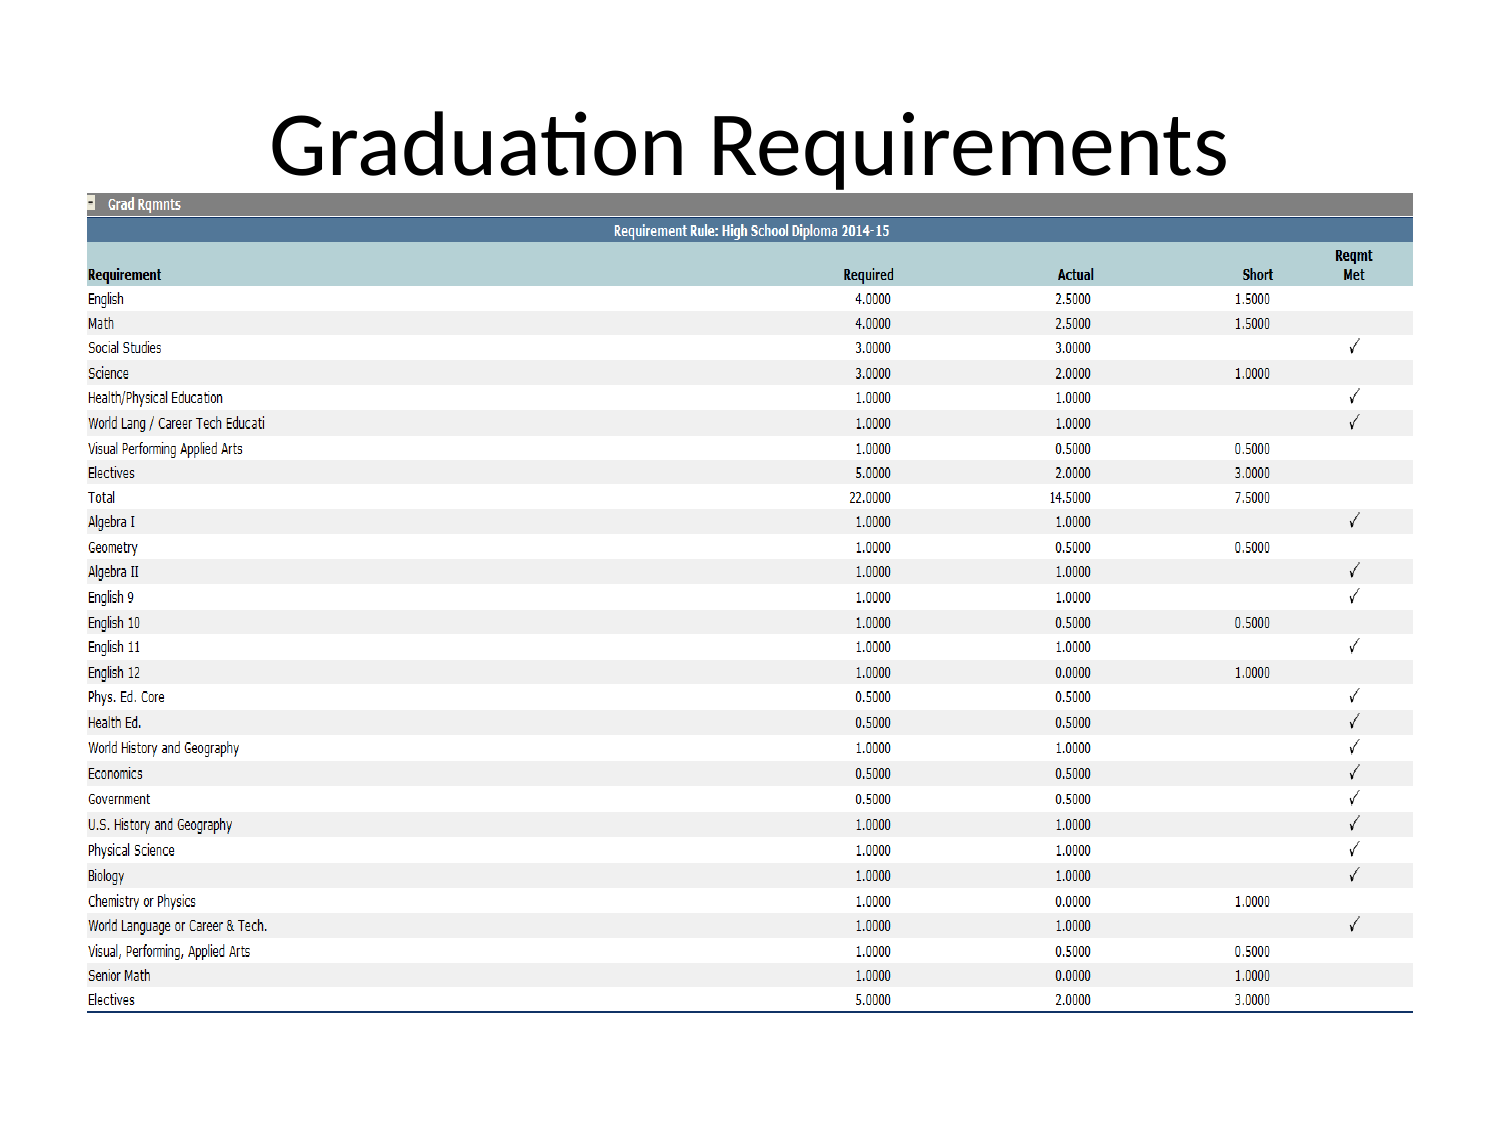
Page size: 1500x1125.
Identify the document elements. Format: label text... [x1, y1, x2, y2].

picture [87, 193, 1413, 1013]
title Graduation Requirements [75, 45, 1425, 233]
